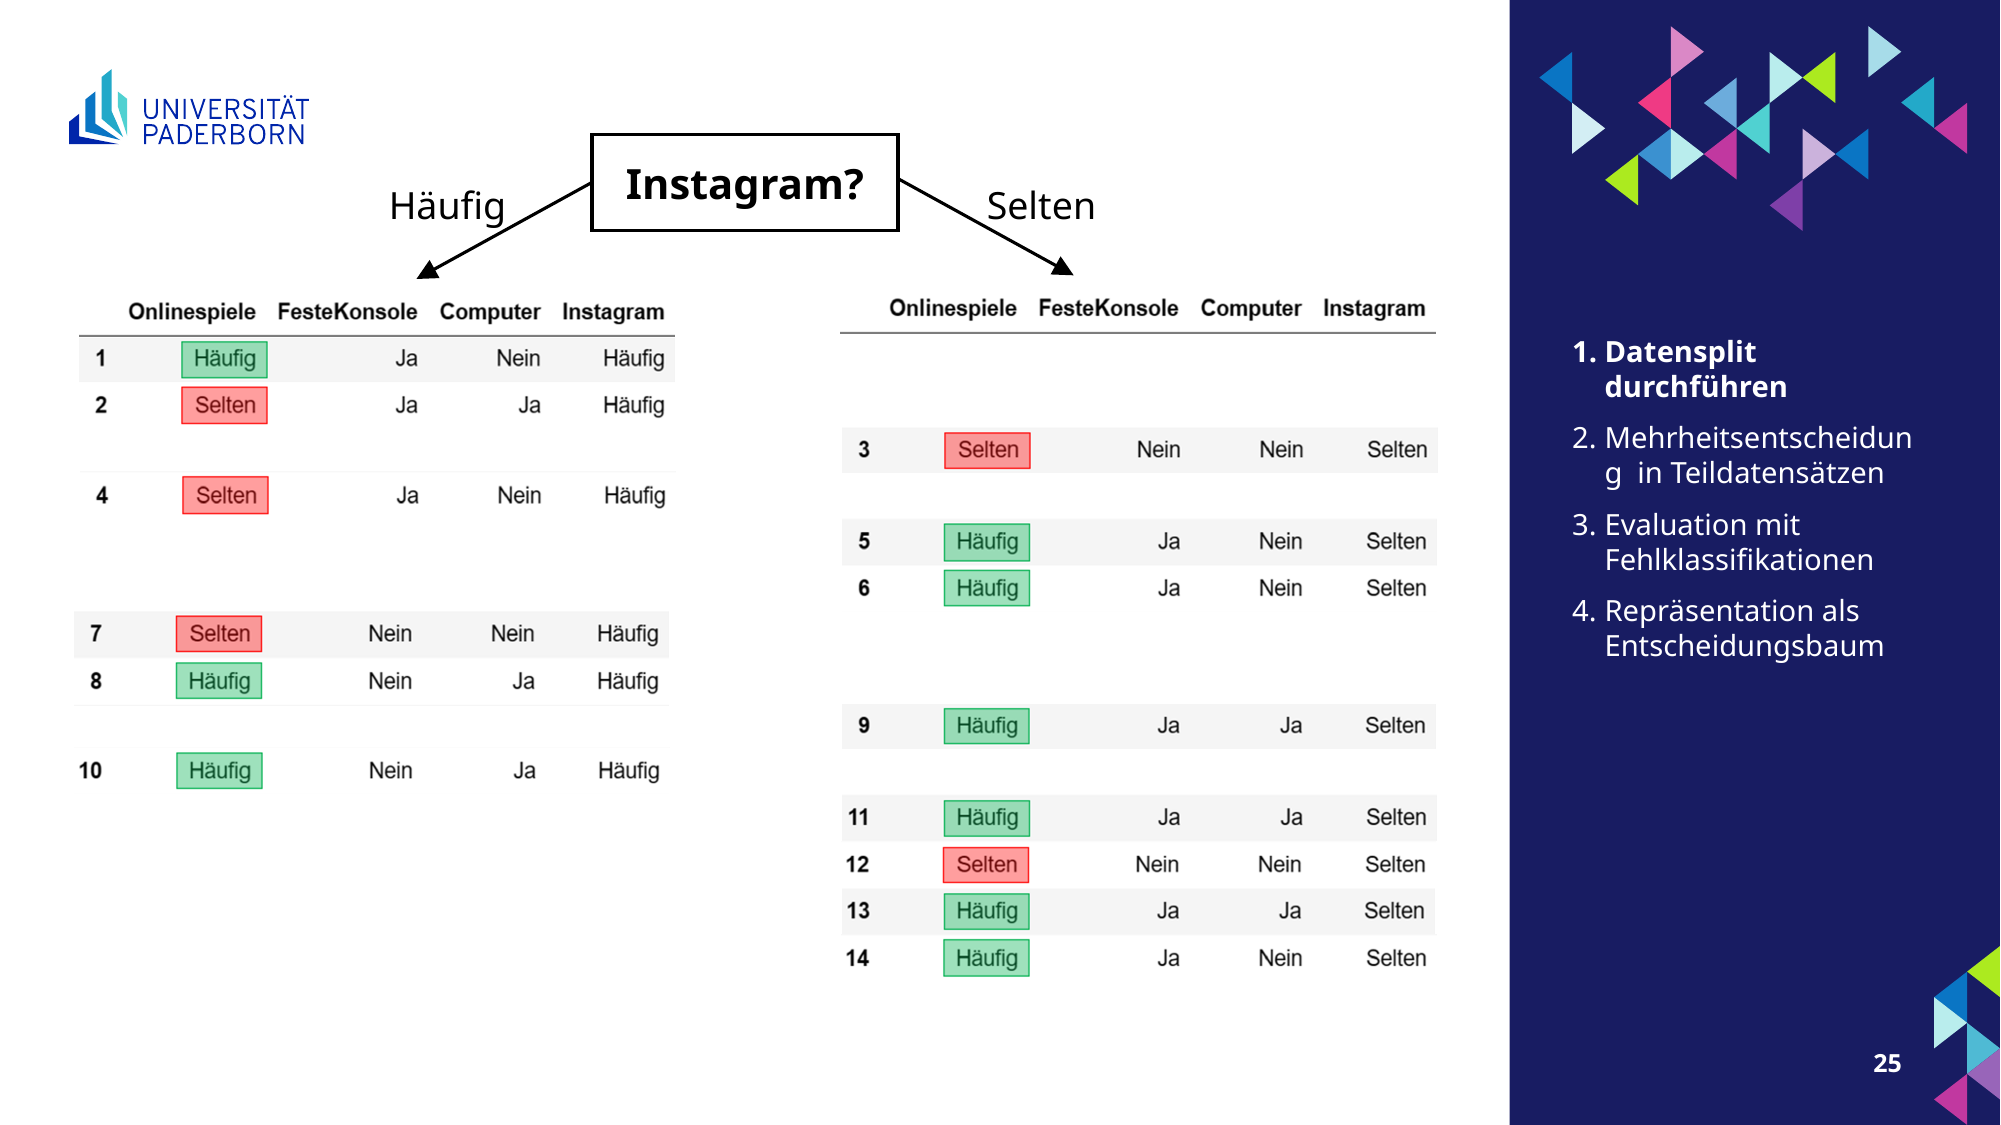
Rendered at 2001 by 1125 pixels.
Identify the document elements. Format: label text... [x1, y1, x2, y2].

slide_number 25 [1819, 1052, 1902, 1083]
list Datensplit durchführen Mehrheitsentscheidung in Teildatensätzen Evaluation mit Fehlklassifikationen Repräsentation als Entscheidungsbaum [1572, 333, 1931, 988]
text_box Selten [972, 174, 1112, 234]
picture [841, 794, 1438, 981]
picture [842, 517, 1437, 612]
picture [79, 294, 675, 428]
picture [842, 426, 1438, 473]
picture [74, 747, 670, 794]
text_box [898, 178, 1074, 276]
picture [842, 704, 1436, 749]
picture [80, 471, 676, 518]
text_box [416, 182, 593, 279]
text_box Instagram? [591, 133, 899, 231]
picture [74, 611, 669, 706]
picture [840, 290, 1436, 334]
text_box Häufig [373, 174, 532, 234]
